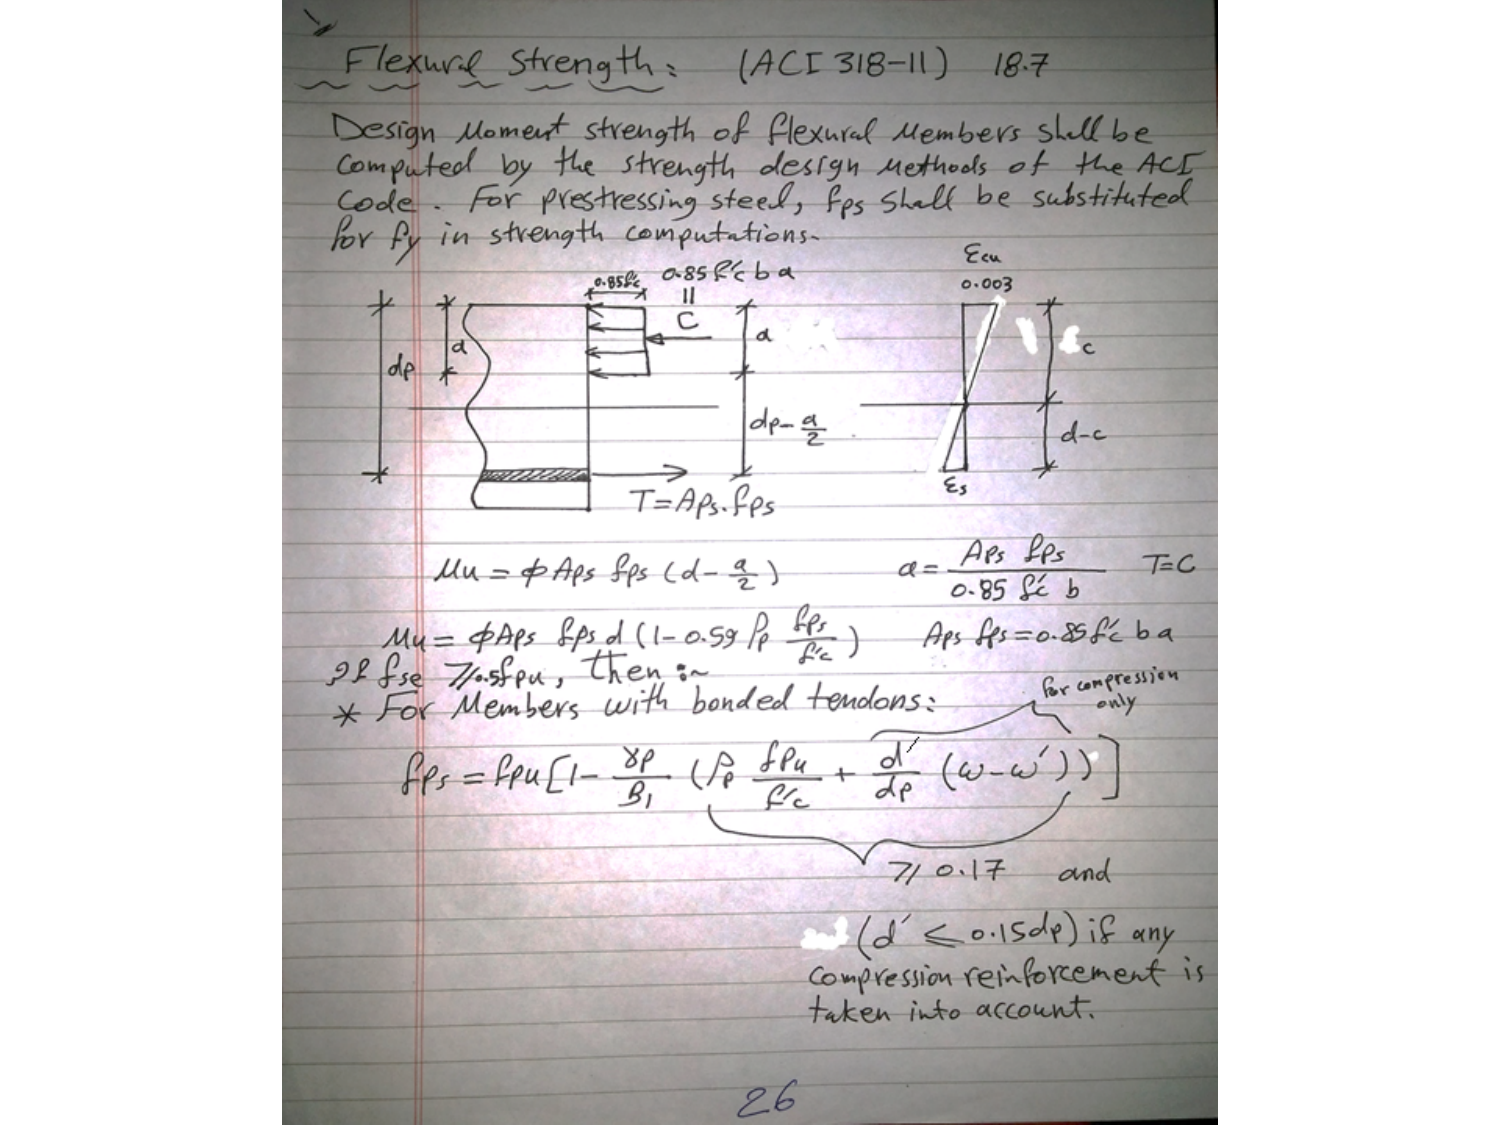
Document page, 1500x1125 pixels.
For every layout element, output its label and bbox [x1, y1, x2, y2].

picture [281, 0, 1219, 1125]
